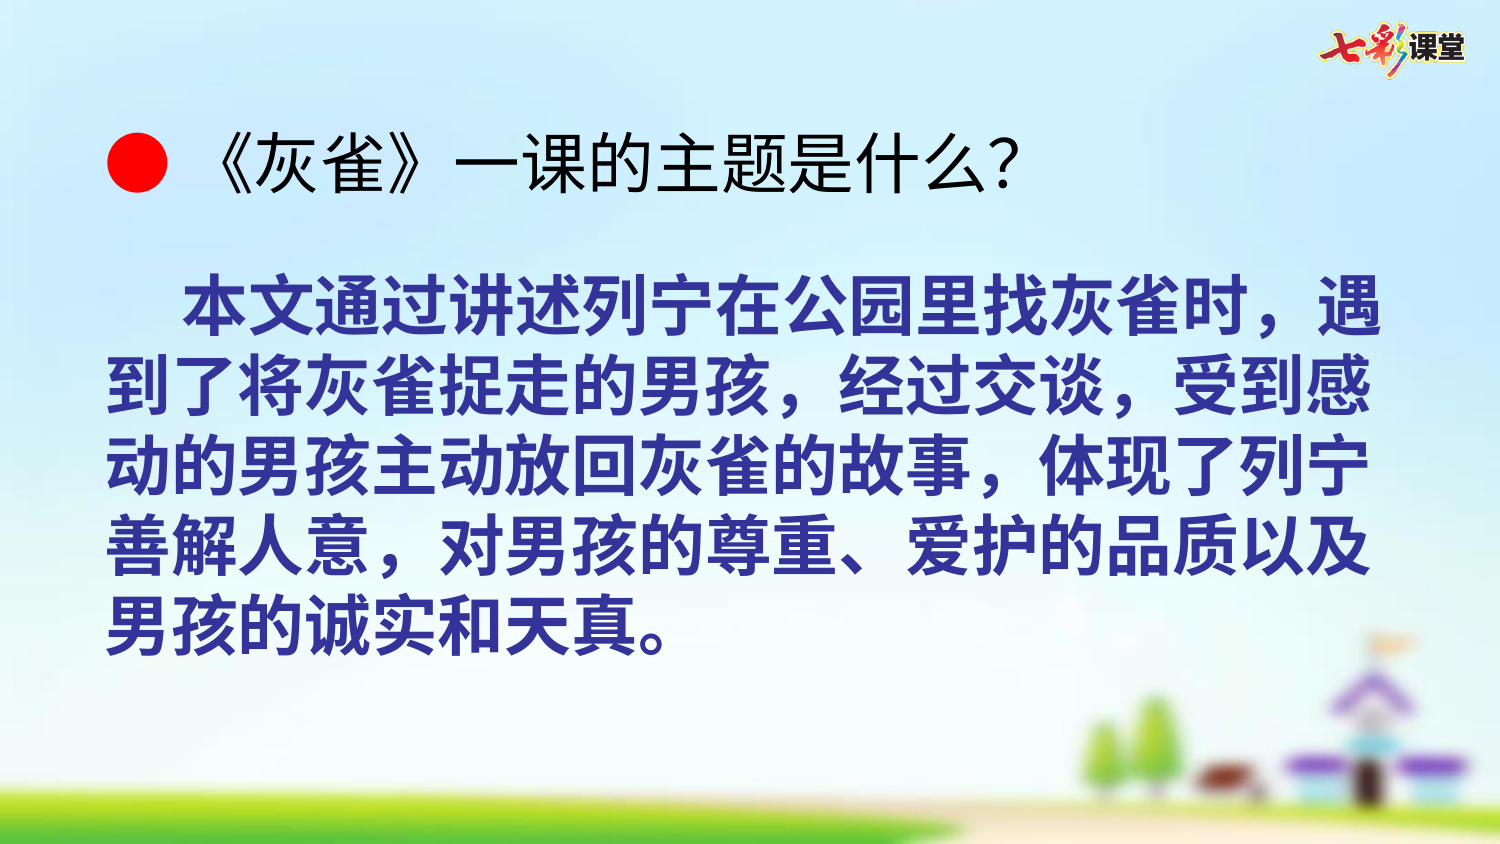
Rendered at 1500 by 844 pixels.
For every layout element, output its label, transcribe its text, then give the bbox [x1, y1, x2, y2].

picture [0, 0, 1500, 844]
text_box ●《灰雀》一课的主题是什么？ [89, 114, 1381, 210]
text_box 本文通过讲述列宁在公园里找灰雀时，遇到了将灰雀捉走的男孩，经过交谈，受到感动的男孩主动放回灰雀的故事，体现了列宁善解人意，对男孩的尊重、爱护的品质以及男孩的诚实和天真。 [89, 256, 1430, 671]
